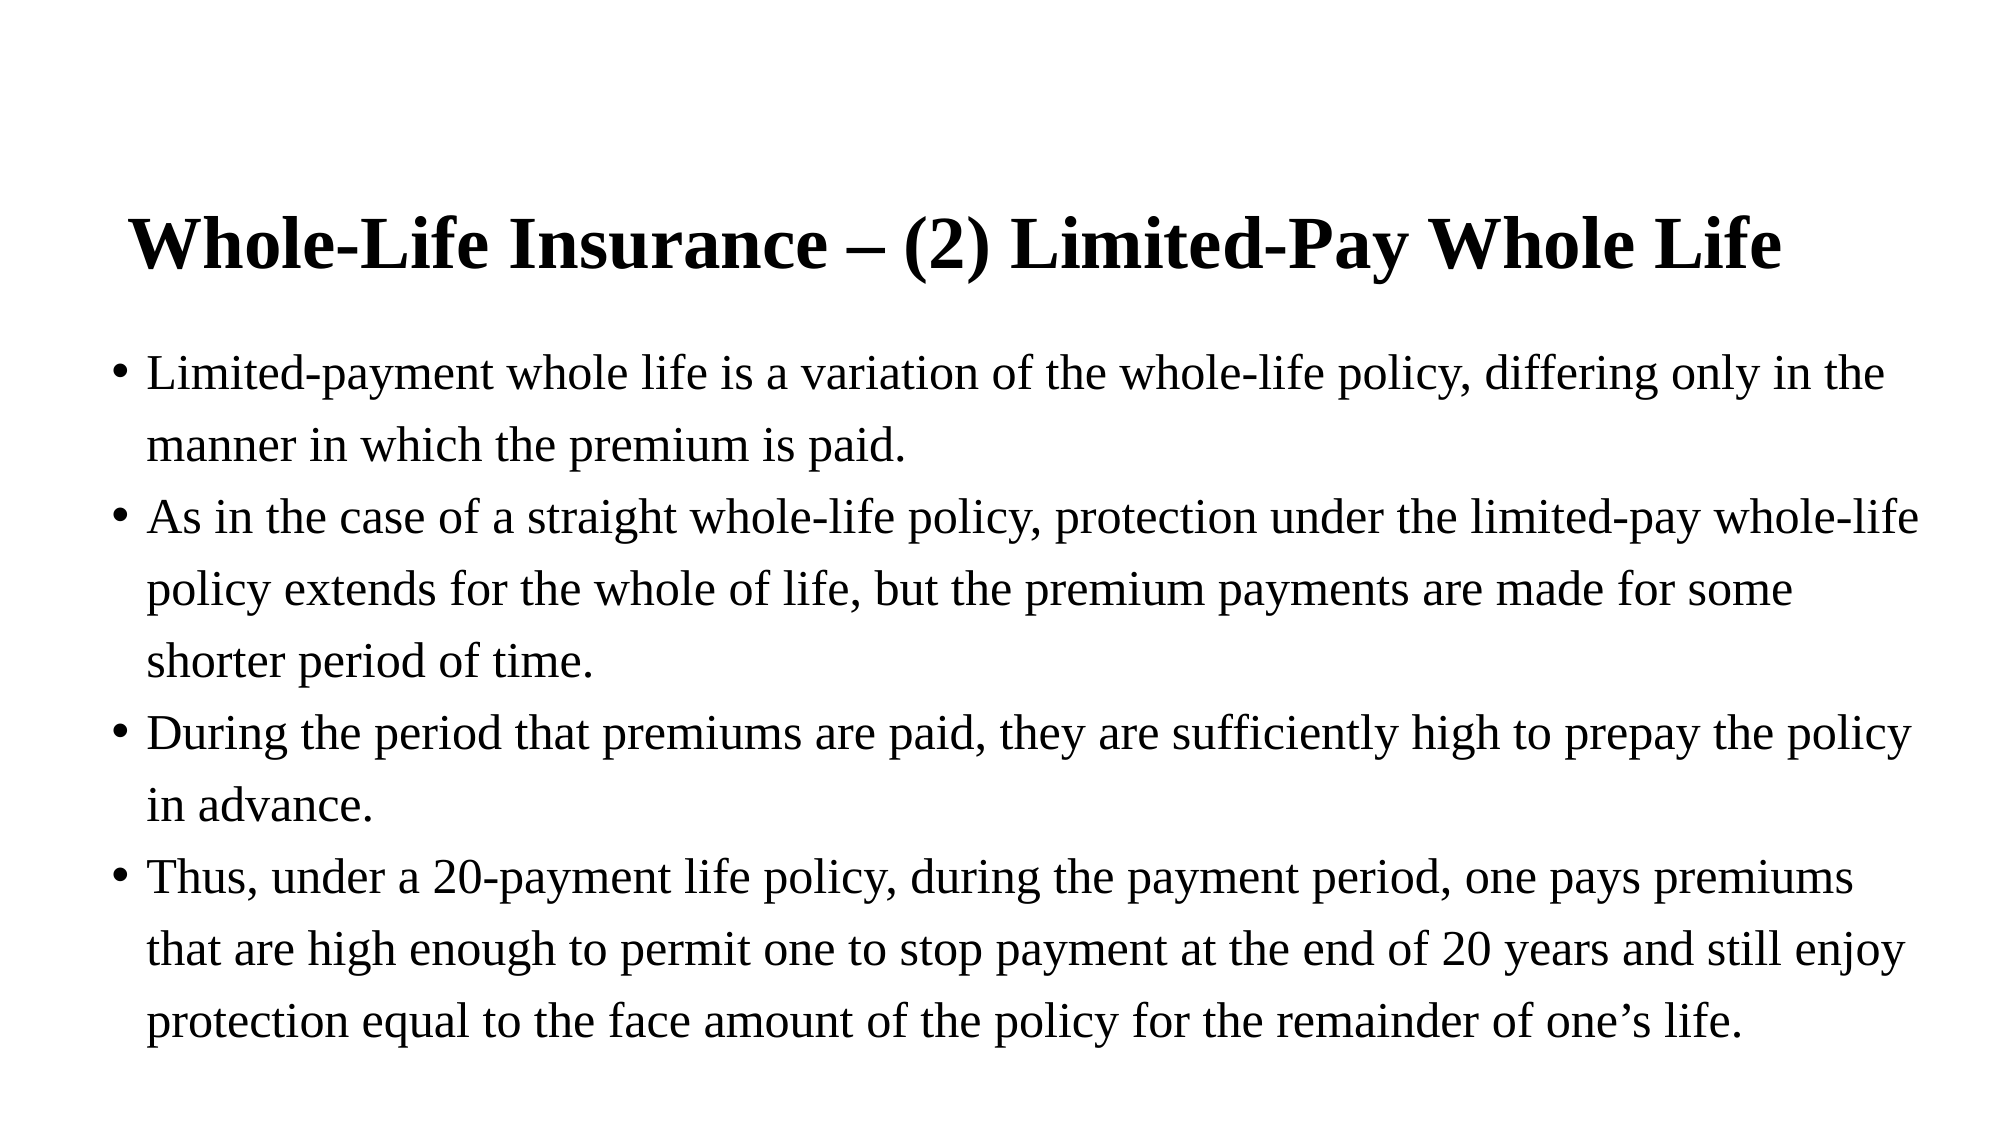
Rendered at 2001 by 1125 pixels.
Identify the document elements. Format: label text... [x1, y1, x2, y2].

list Limited-payment whole life is a variation of the whole-life policy, differing only in the manner in which the premium is paid. As in the case of a straight whole-life policy, protection under the limited-pay whole-life policy extends for the whole of life, but the premium payments are made for some shorter period of time. During the period that premiums are paid, they are sufficiently high to prepay the policy in advance. Thus, under a 20-payment life policy, during the payment period, one pays premiums that are high enough to permit one to stop payment at the end of 20 years and still enjoy protection equal to the face amount of the policy for the remainder of one’s life. [96, 320, 1945, 1057]
title Whole-Life Insurance – (2) Limited-Pay Whole Life [112, 150, 1913, 320]
